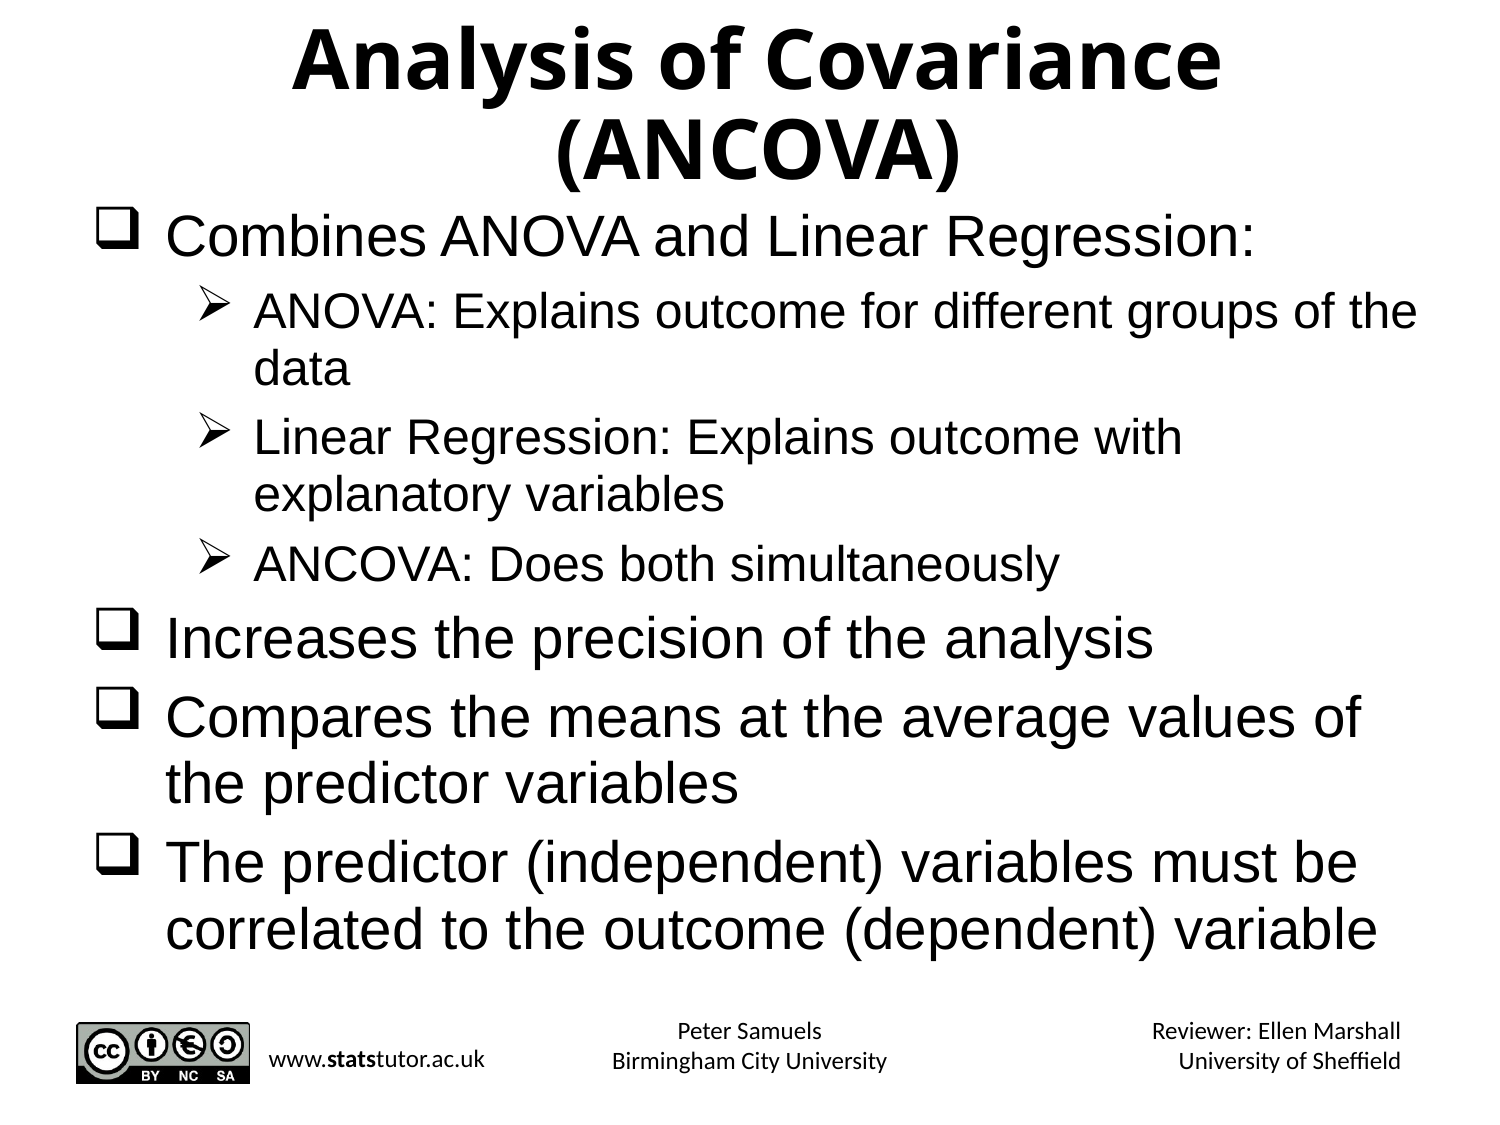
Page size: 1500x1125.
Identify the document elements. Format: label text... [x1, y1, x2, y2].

text_box www.statstutor.ac.uk [254, 1035, 573, 1080]
text_box Analysis of Covariance (ANCOVA) [100, 19, 1417, 197]
text_box Reviewer: Ellen Marshall University of Sheffield [1038, 1007, 1417, 1083]
text_box Peter Samuels Birmingham City University [549, 1007, 951, 1083]
list Combines ANOVA and Linear Regression: ANOVA: Explains outcome for different groups of the data Linear Regression: Explains outcome with explanatory variables ANCOVA: Does both simultaneously Increases the precision of the analysis Compares the means at the average values of the predictor variables The predictor (independent) variables must be correlated to the outcome (dependent) variable [76, 196, 1452, 976]
picture [76, 1022, 251, 1084]
